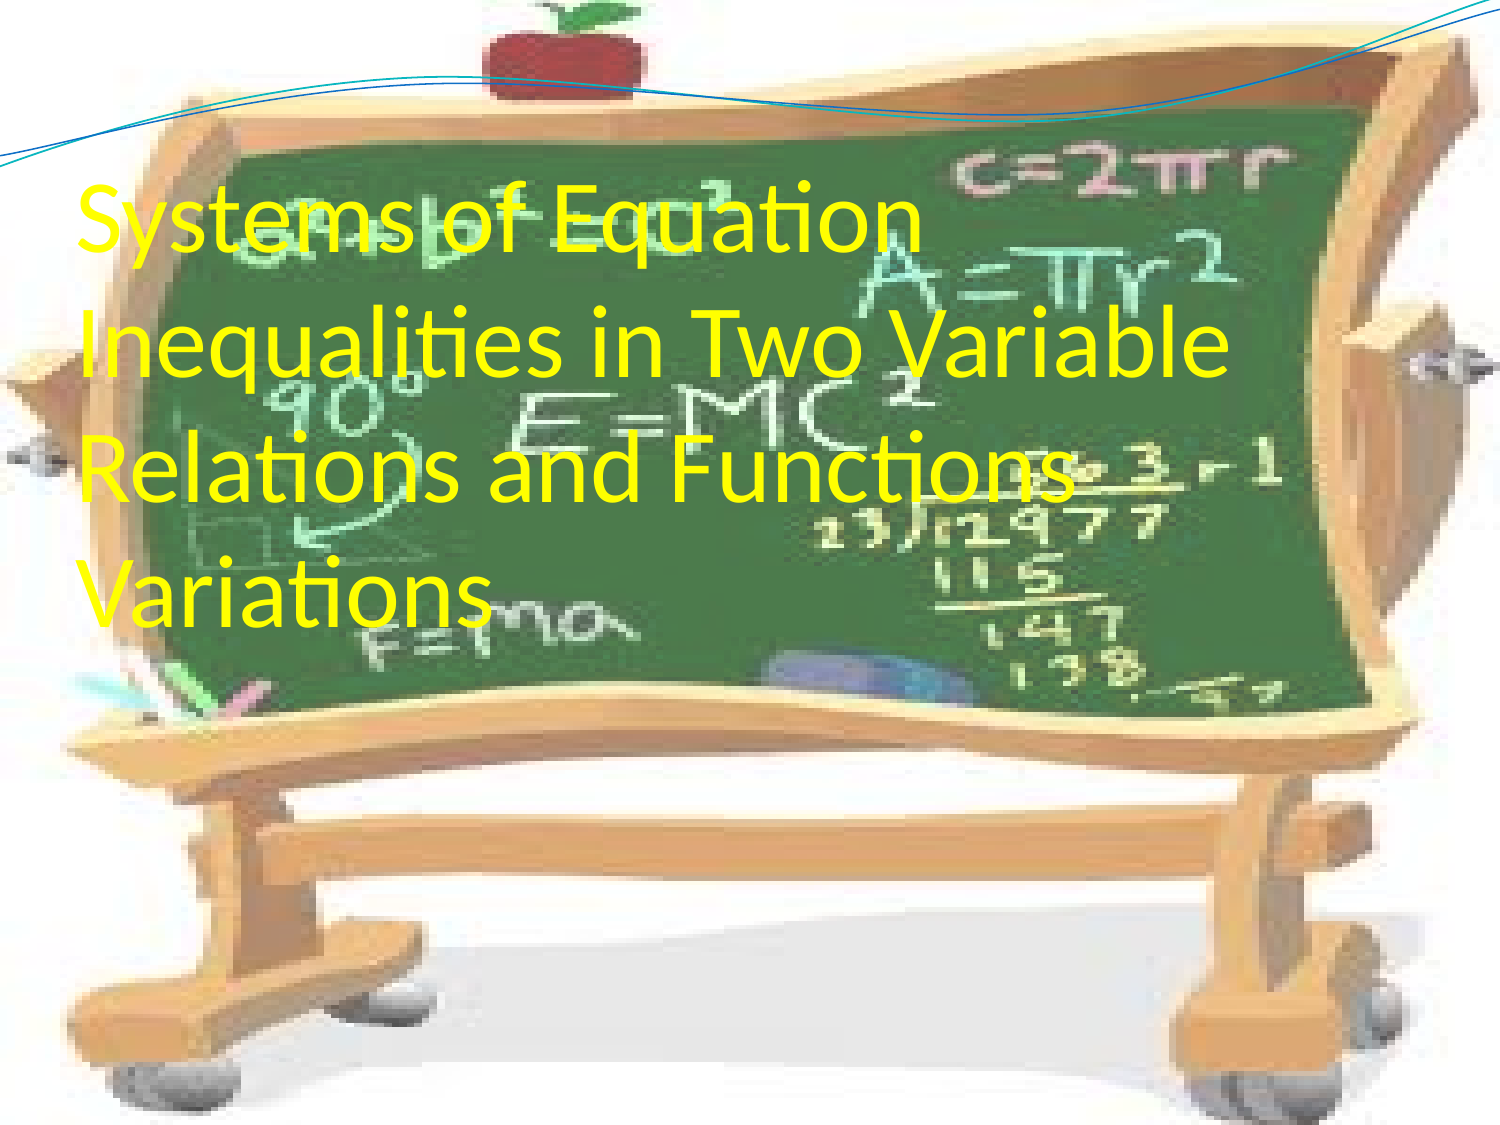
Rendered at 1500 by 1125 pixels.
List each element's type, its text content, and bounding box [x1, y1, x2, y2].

title Systems of Equation Inequalities in Two Variable Relations and Functions Variations [75, 115, 1425, 1024]
